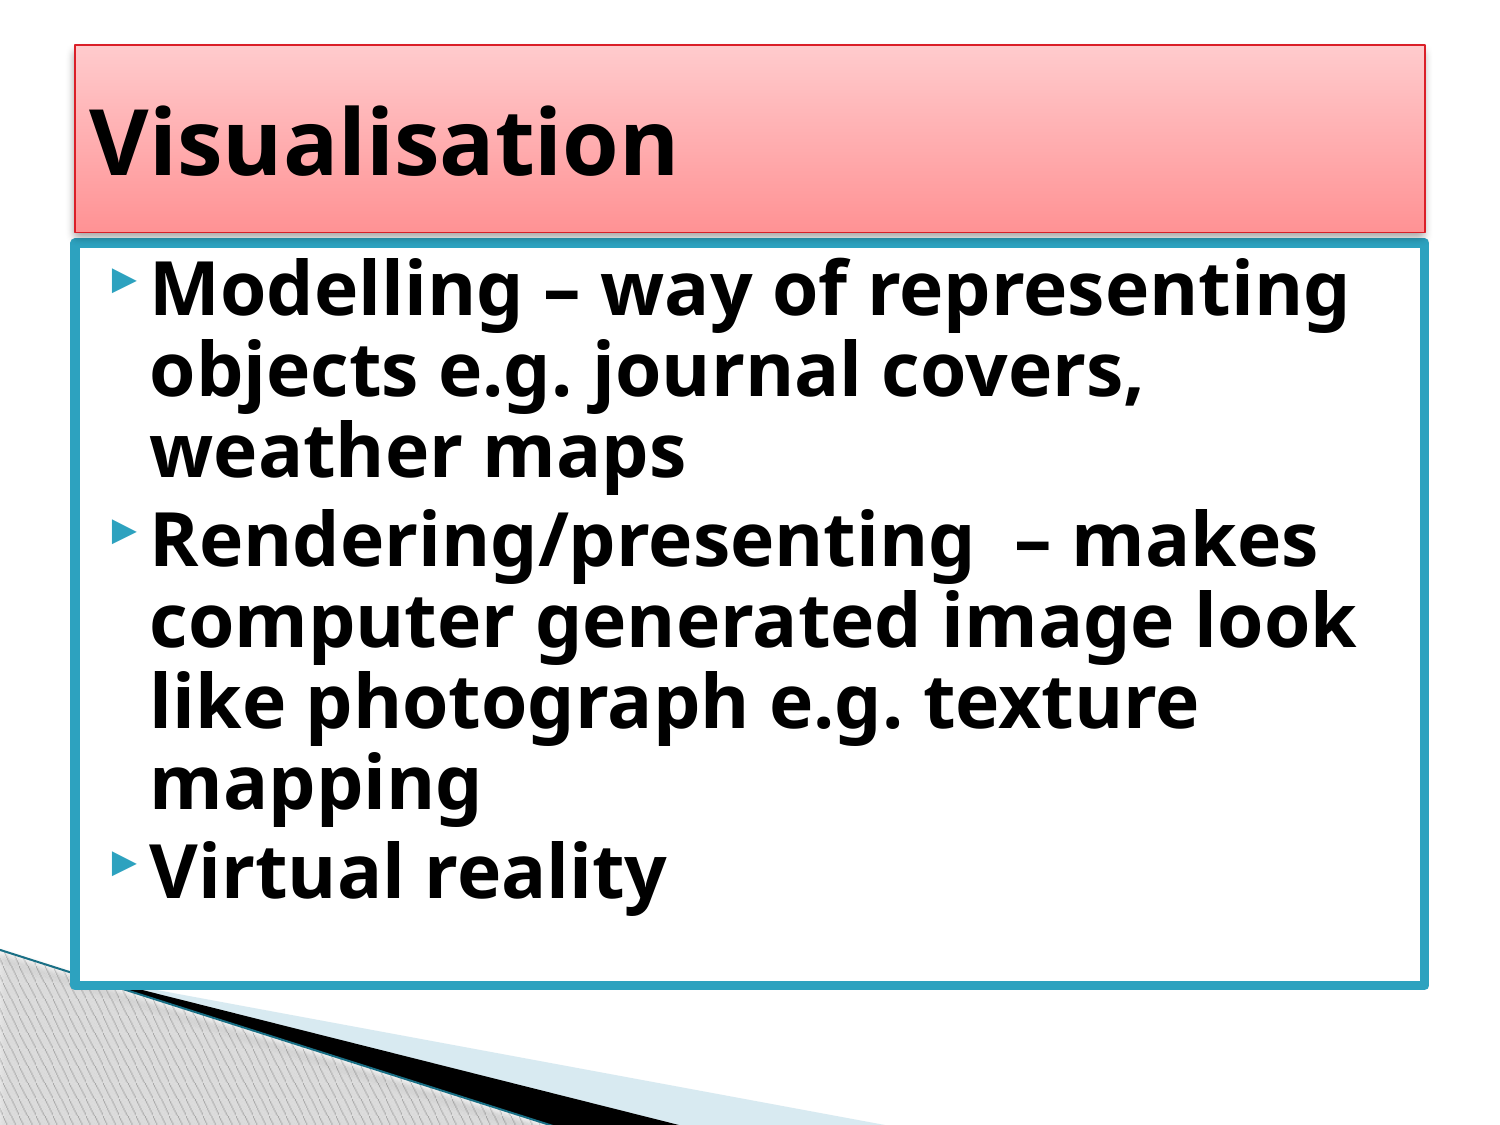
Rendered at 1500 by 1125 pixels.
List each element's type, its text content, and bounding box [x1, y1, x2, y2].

list Modelling – way of representing objects e.g. journal covers, weather maps Rendering/presenting – makes computer generated image look like photograph e.g. texture mapping Virtual reality [70, 240, 1429, 990]
title Visualisation [74, 44, 1426, 233]
